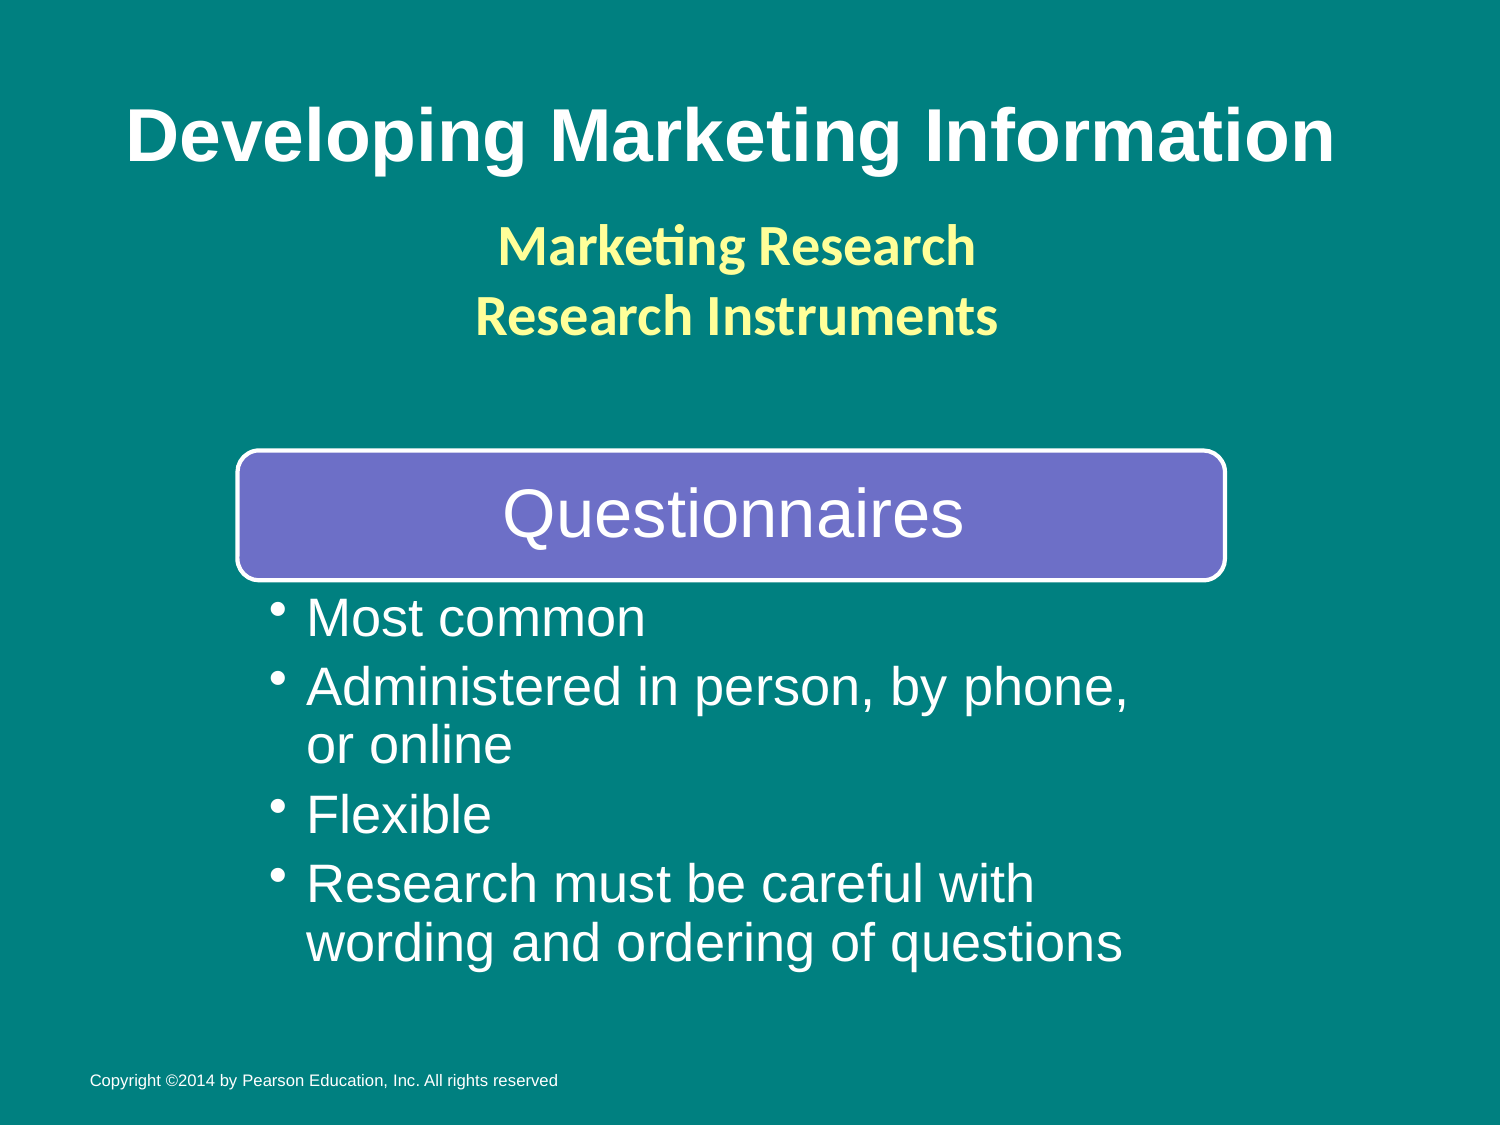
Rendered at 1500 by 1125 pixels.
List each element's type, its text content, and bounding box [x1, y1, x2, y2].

title Developing Marketing Information [0, 37, 1463, 226]
text_box Copyright ©2014 by Pearson Education, Inc. All rights reserved [74, 1062, 825, 1098]
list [237, 449, 1226, 1001]
list Marketing Research Research Instruments [149, 199, 1326, 263]
